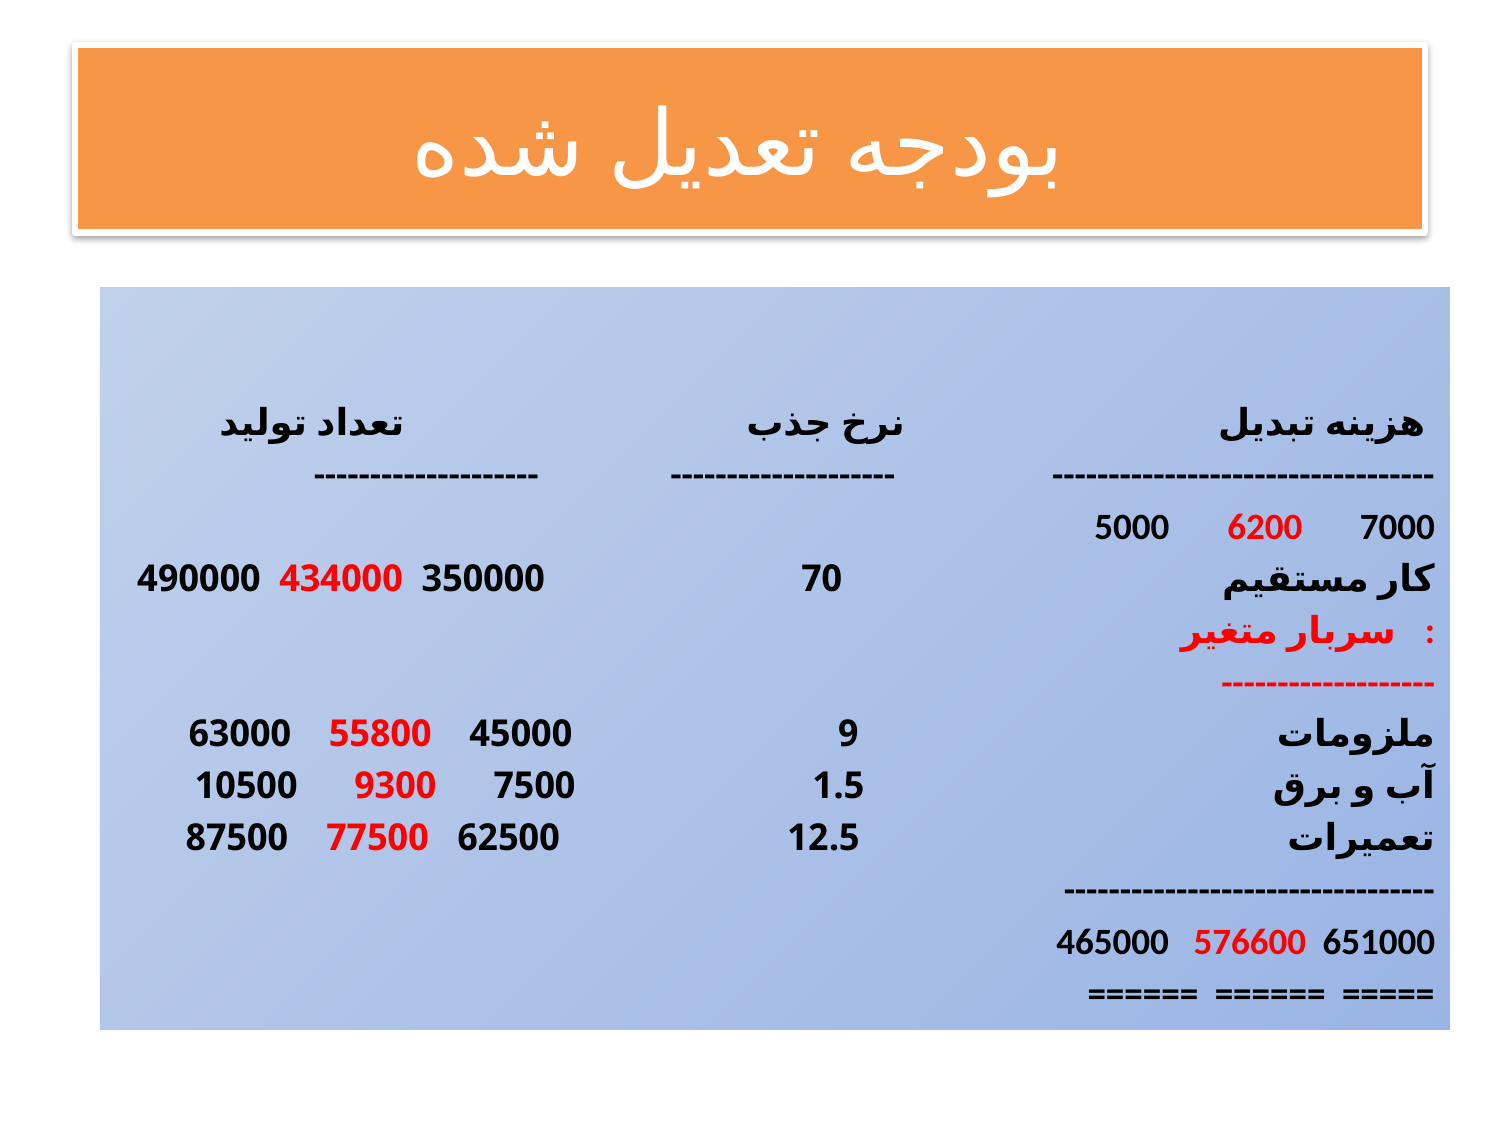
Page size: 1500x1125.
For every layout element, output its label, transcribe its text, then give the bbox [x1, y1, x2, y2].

text_box هزینه تبدیل نرخ جذب تعداد تولید -------------------- -------------------- ---------------------------------- 5000 6200 7000 کار مستقیم 70 350000 434000 490000 سربار متغیر : ------------------- ملزومات 9 45000 55800 63000 آب و برق 1.5 7500 9300 10500 تعمیرات 12.5 62500 77500 87500 --------------------------------- 465000 576600 651000 ====== ====== ===== [99, 287, 1450, 1030]
title بودجه تعدیل شده [72, 42, 1428, 236]
